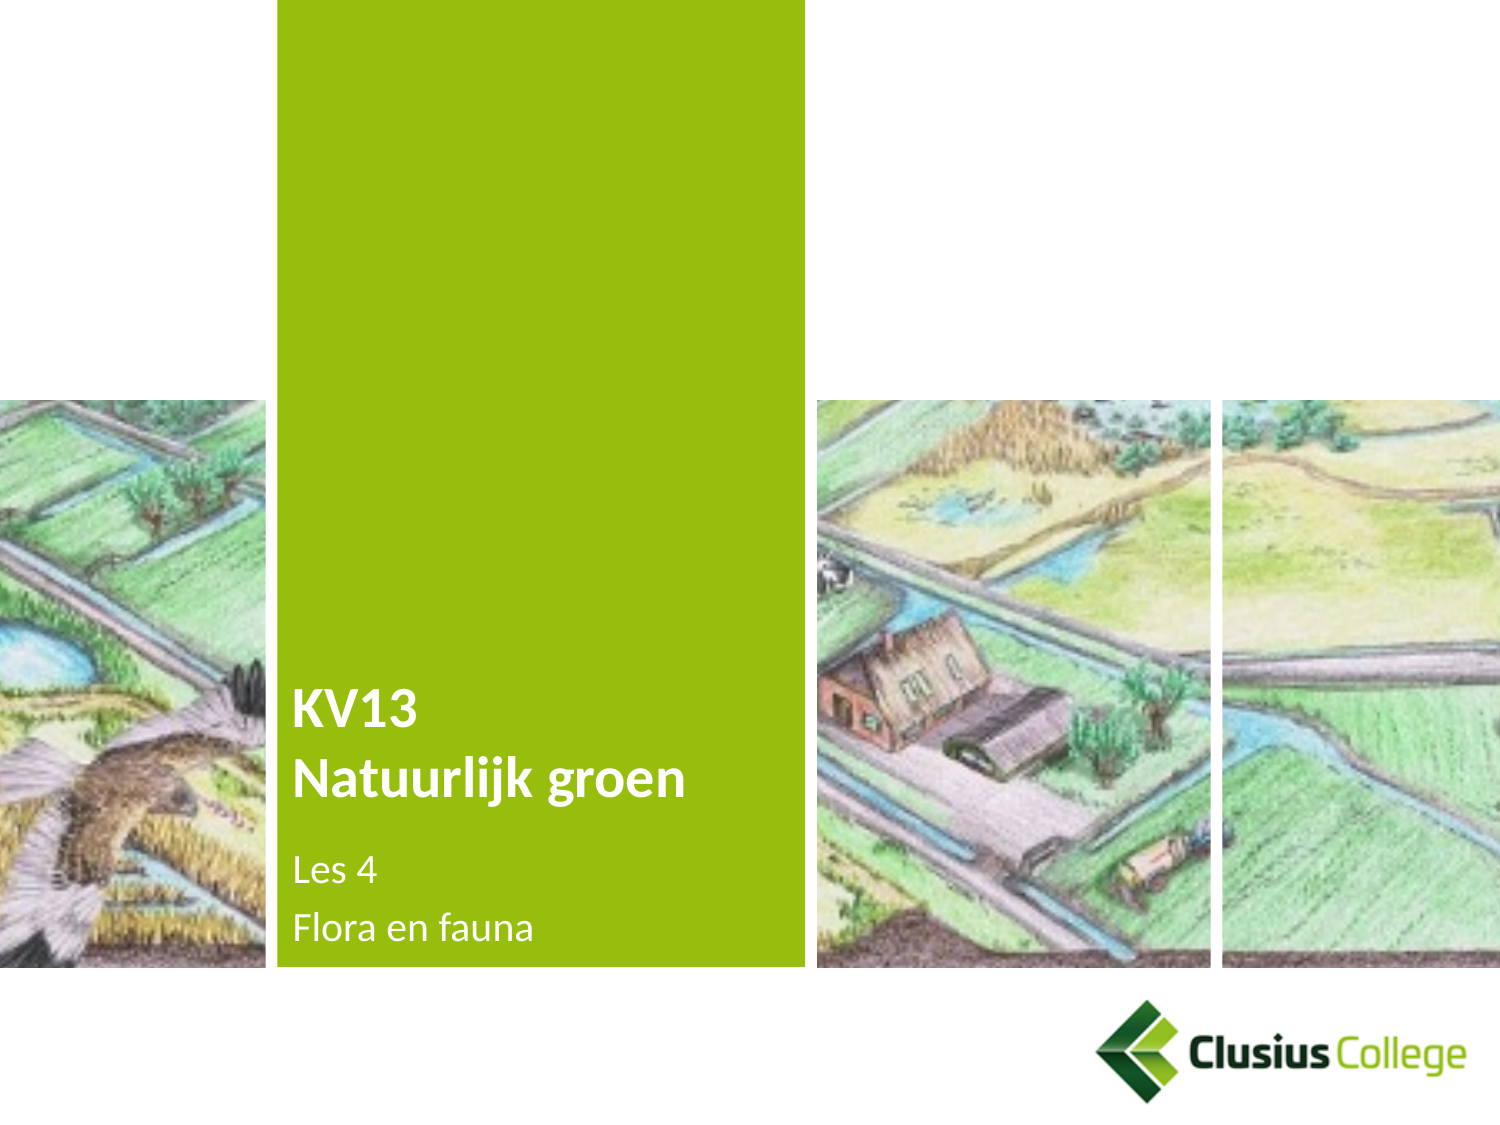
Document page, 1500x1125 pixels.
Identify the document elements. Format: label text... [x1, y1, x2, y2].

title KV13 Natuurlijk groen [277, 643, 806, 834]
picture [816, 399, 1211, 968]
subtitle Les 4 Flora en fauna [277, 834, 806, 965]
picture [1222, 399, 1500, 968]
picture [1092, 999, 1470, 1105]
text_box [275, 0, 807, 969]
picture [0, 399, 266, 968]
